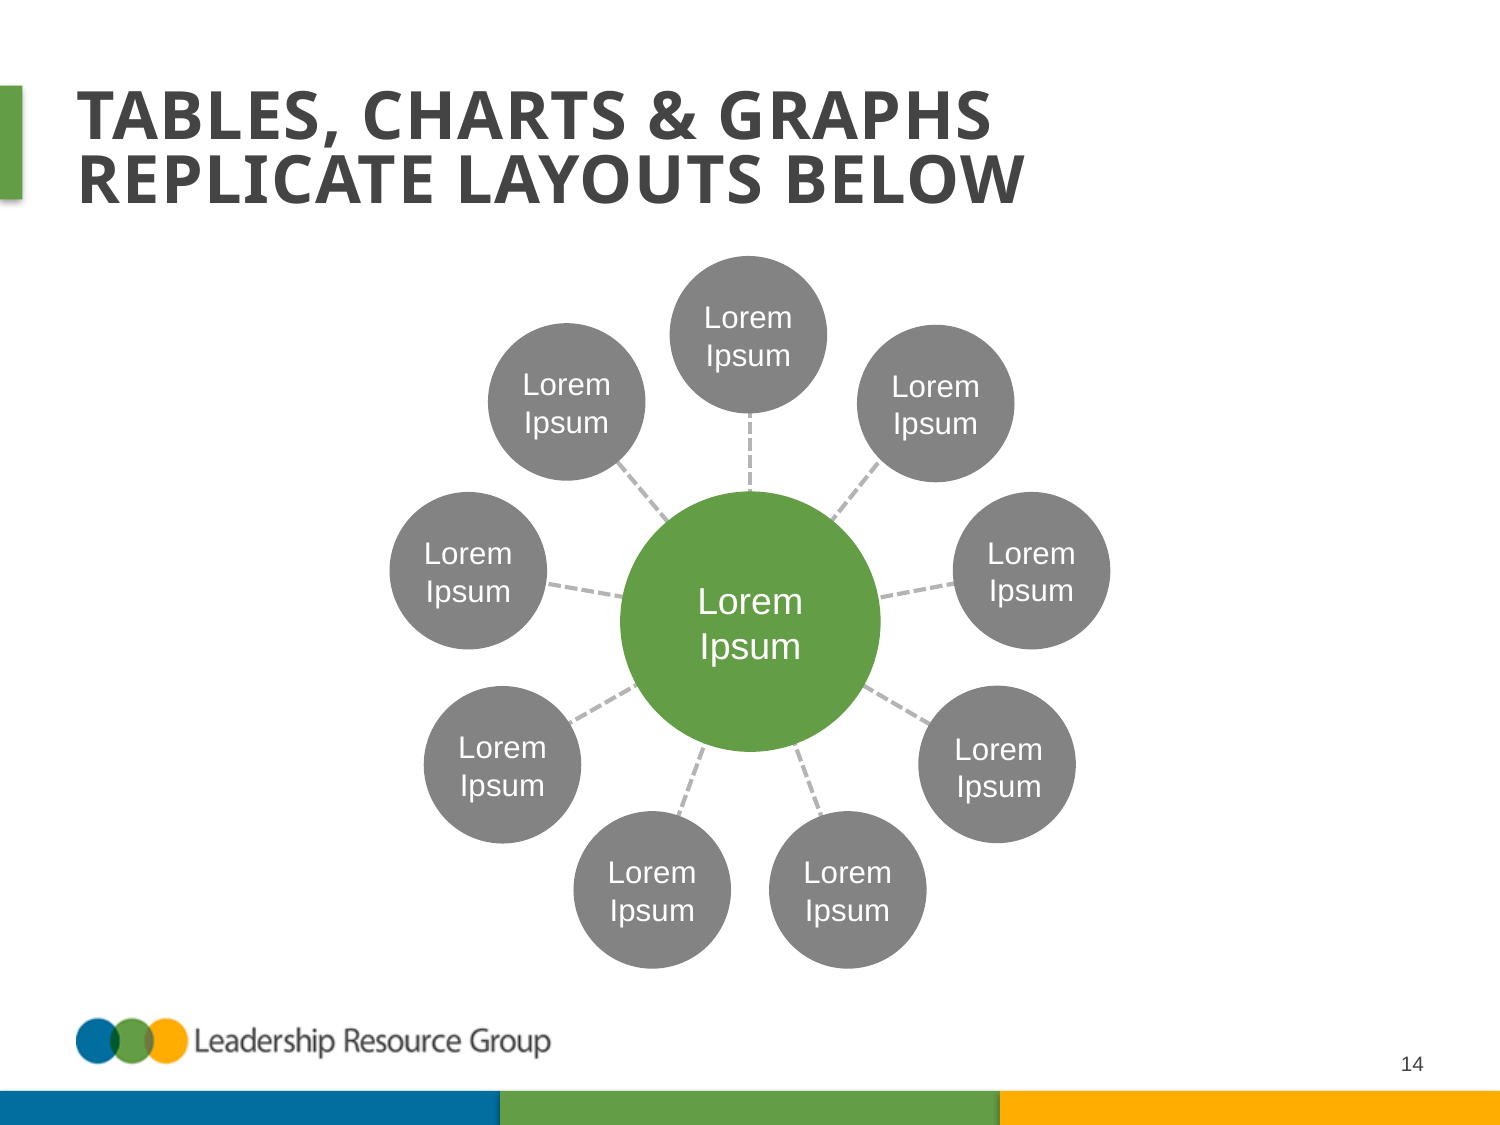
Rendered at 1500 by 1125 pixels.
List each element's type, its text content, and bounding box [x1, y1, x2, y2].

title Tables, Charts & Graphs Replicate LAYOUTS Below [76, 77, 1423, 224]
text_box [389, 255, 1111, 969]
picture [76, 1013, 577, 1067]
